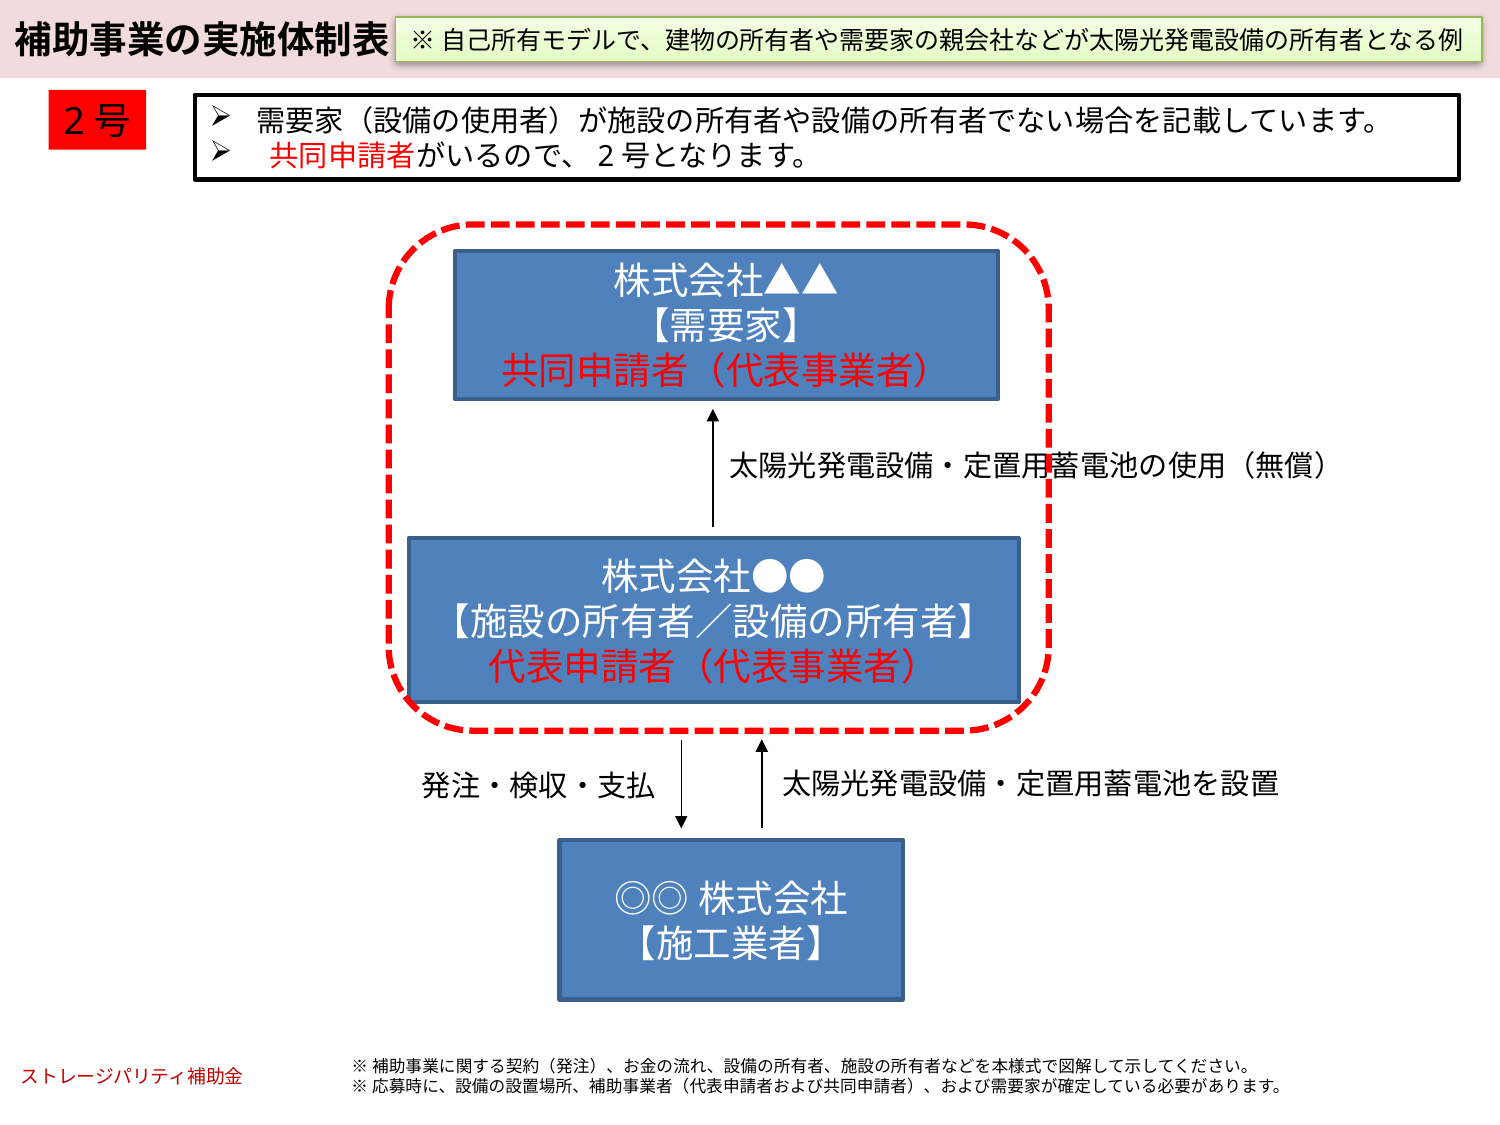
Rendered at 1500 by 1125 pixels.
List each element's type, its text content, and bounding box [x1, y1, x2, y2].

text_box 需要家（設備の使用者）が施設の所有者や設備の所有者でない場合を記載しています。 共同申請者がいるので、2号となります。 [193, 93, 1461, 182]
text_box 発注・検収・支払 [407, 760, 676, 810]
text_box ※自己所有モデルで、建物の所有者や需要家の親会社などが太陽光発電設備の所有者となる例 [395, 16, 1483, 62]
text_box 太陽光発電設備・定置用蓄電池を設置 [767, 758, 1304, 808]
text_box ◎◎株式会社 【施工業者】 [557, 838, 905, 1002]
text_box 2号 [48, 89, 147, 150]
text_box [386, 222, 1051, 733]
text_box 太陽光発電設備・定置用蓄電池の使用（無償） [1049, 440, 1376, 490]
